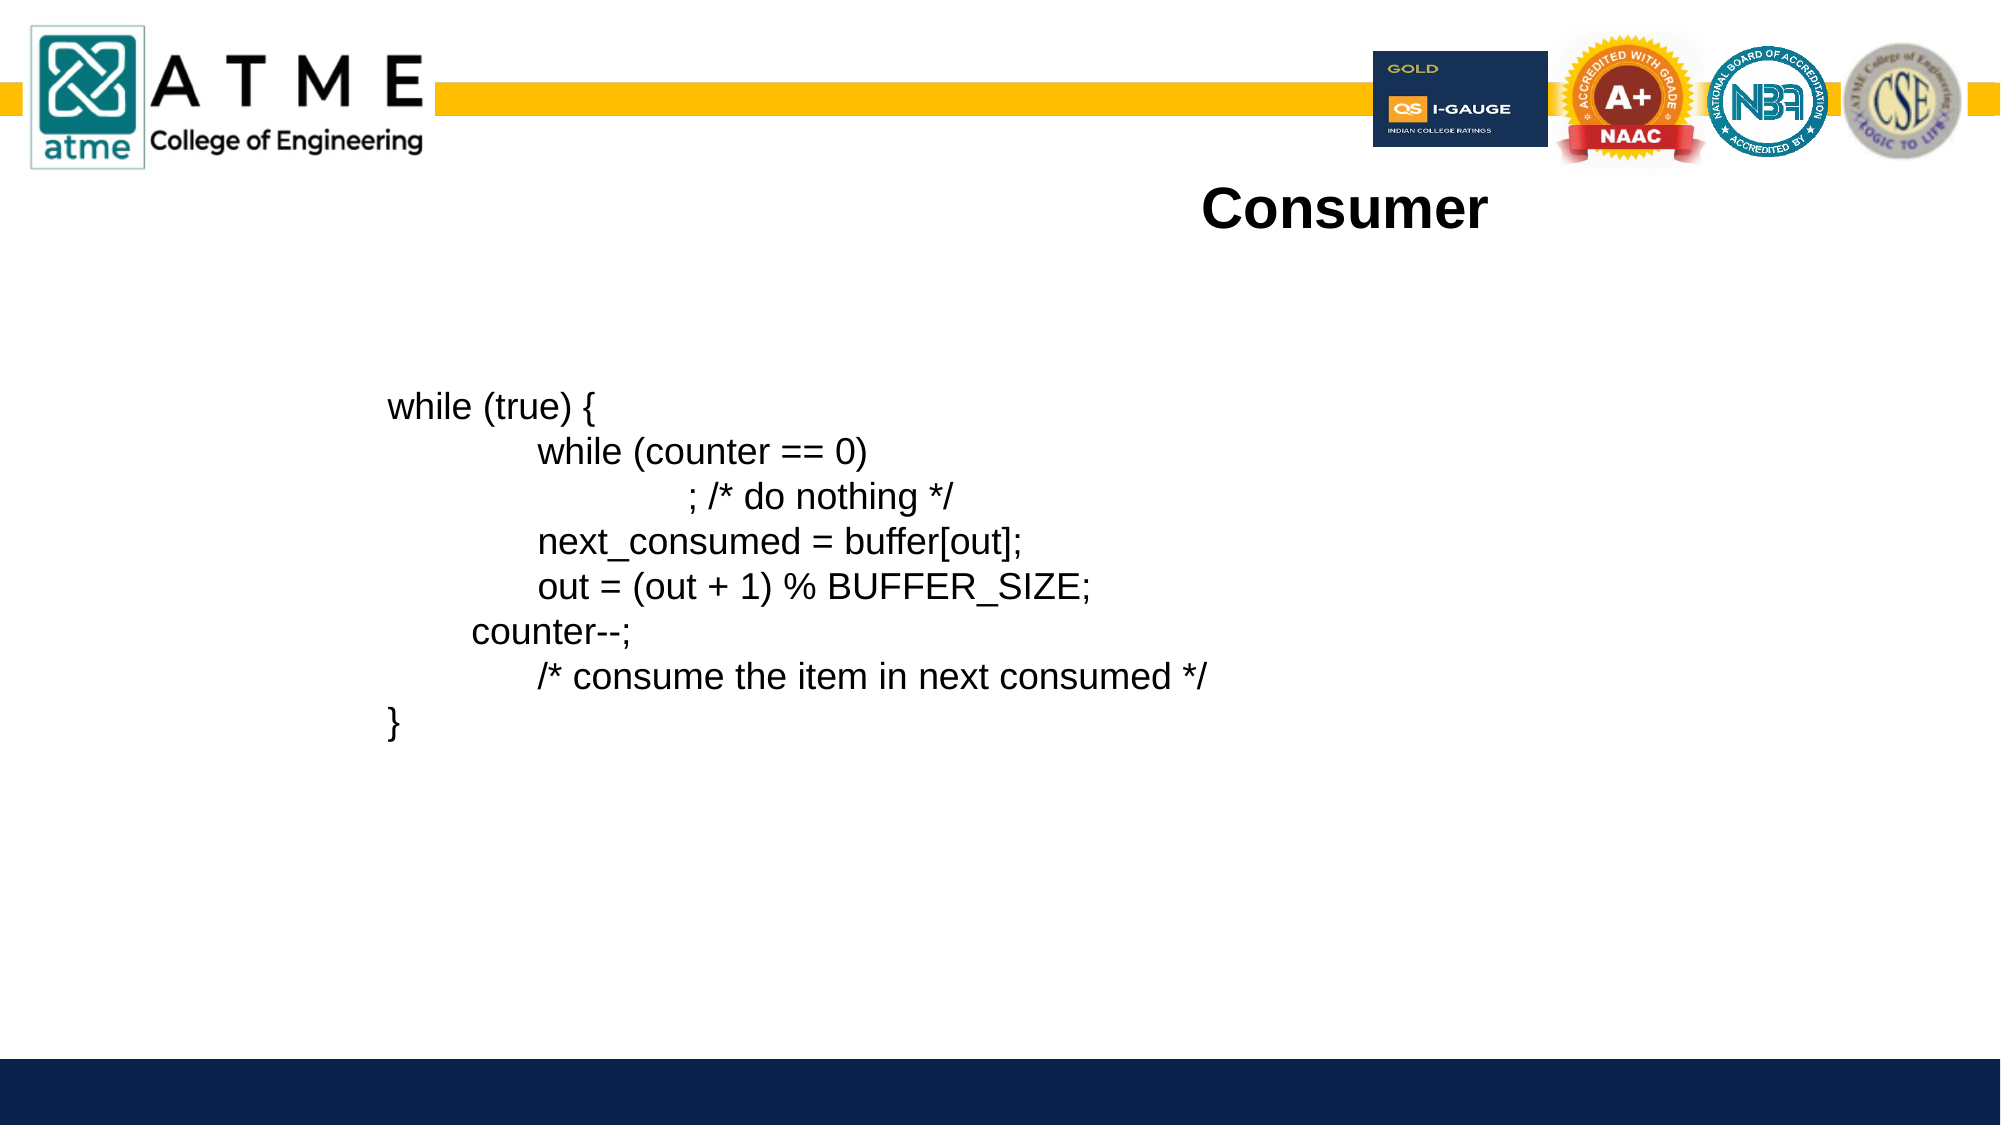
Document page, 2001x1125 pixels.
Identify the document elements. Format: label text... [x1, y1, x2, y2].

picture [0, 1059, 2001, 1125]
text_box while (true) { while (counter == 0) ; /* do nothing */ next_consumed = buffer[out]; out = (out + 1) % BUFFER_SIZE; counter--; /* consume the item in next consumed */ } [372, 374, 1234, 750]
picture [22, 15, 435, 178]
text_box Consumer [1187, 163, 1505, 248]
picture [1840, 26, 1968, 176]
picture [1373, 20, 1828, 180]
